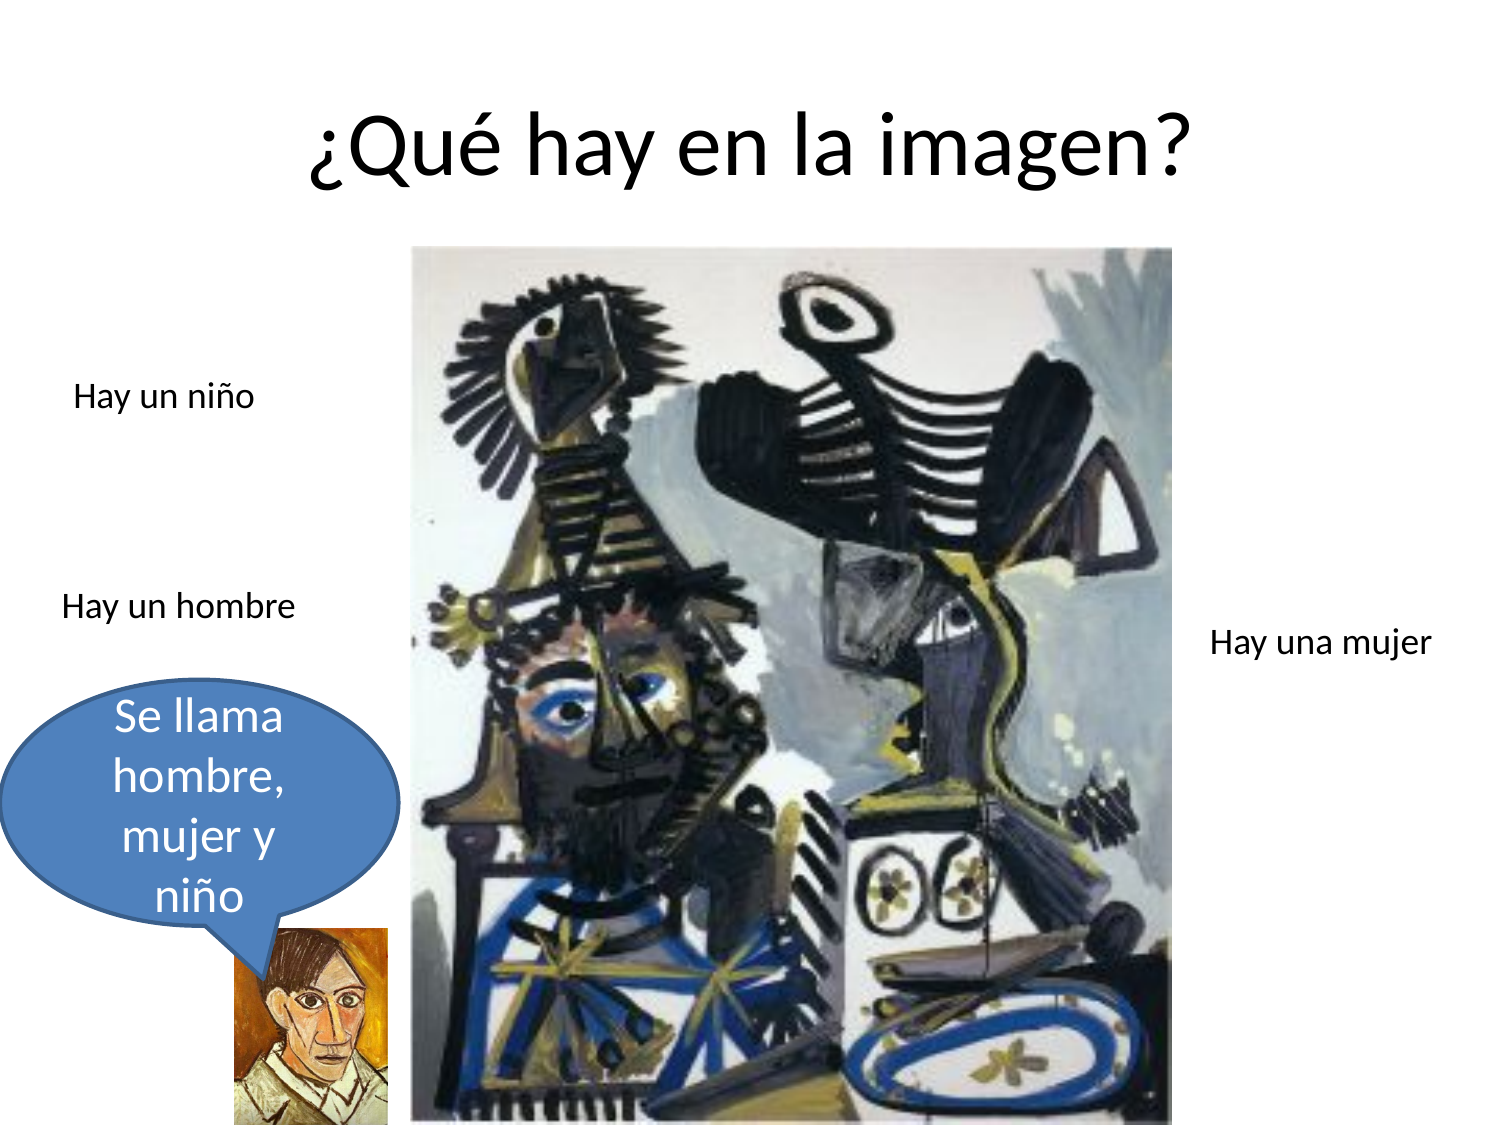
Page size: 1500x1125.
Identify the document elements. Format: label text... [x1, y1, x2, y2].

picture [234, 928, 388, 1125]
text_box Hay un niño [58, 363, 404, 423]
text_box Se llama hombre, mujer y niño [0, 677, 401, 951]
text_box Hay una mujer [1195, 609, 1454, 670]
title ¿Qué hay en la imagen? [74, 44, 1426, 233]
text_box Hay un hombre [46, 574, 399, 634]
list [409, 245, 1172, 1125]
